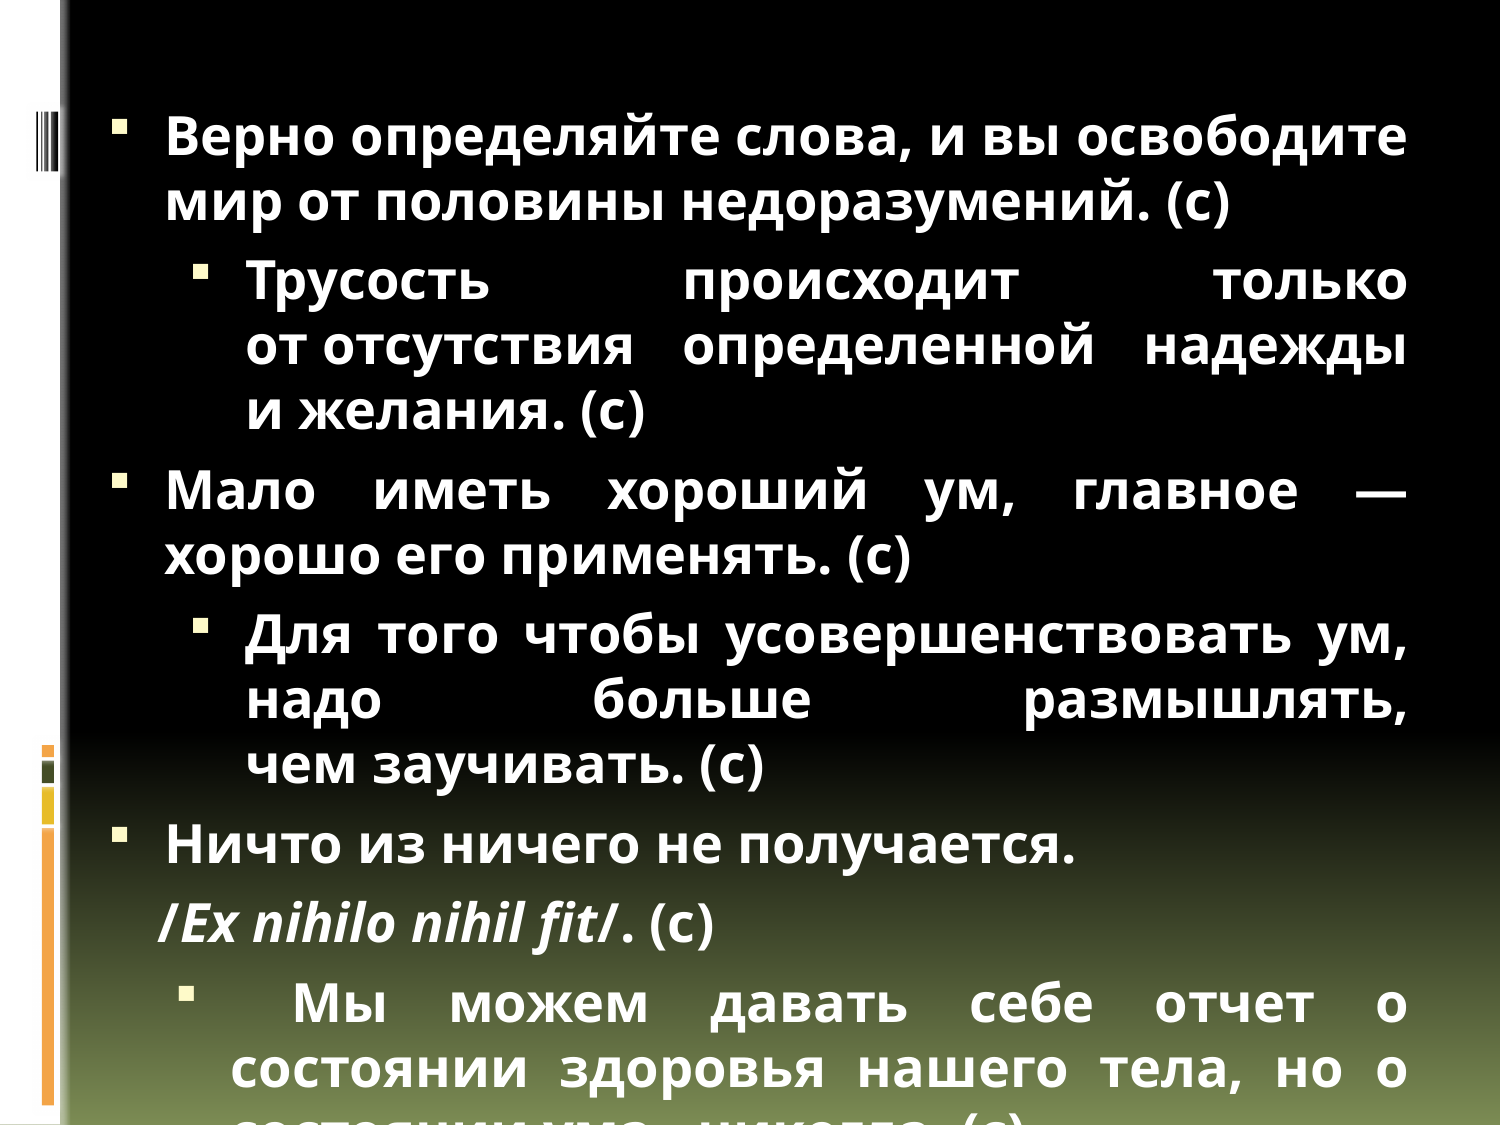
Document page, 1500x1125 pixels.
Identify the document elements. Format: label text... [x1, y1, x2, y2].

list Верно определяйте слова, и вы освободите мир от половины недоразумений. (с) Трусость происходит только от отсутствия определенной надежды и желания. (с) Мало иметь хороший ум, главное — хорошо его применять. (с) Для того чтобы усовершенствовать ум, надо больше размышлять, чем заучивать. (с) Ничто из ничего не получается. /Ex nihilo nihil fit/. (с) Мы можем давать себе отчет о состоянии здоровья нашего тела, но о состоянии ума - никогда. (с) [82, 93, 1425, 1125]
